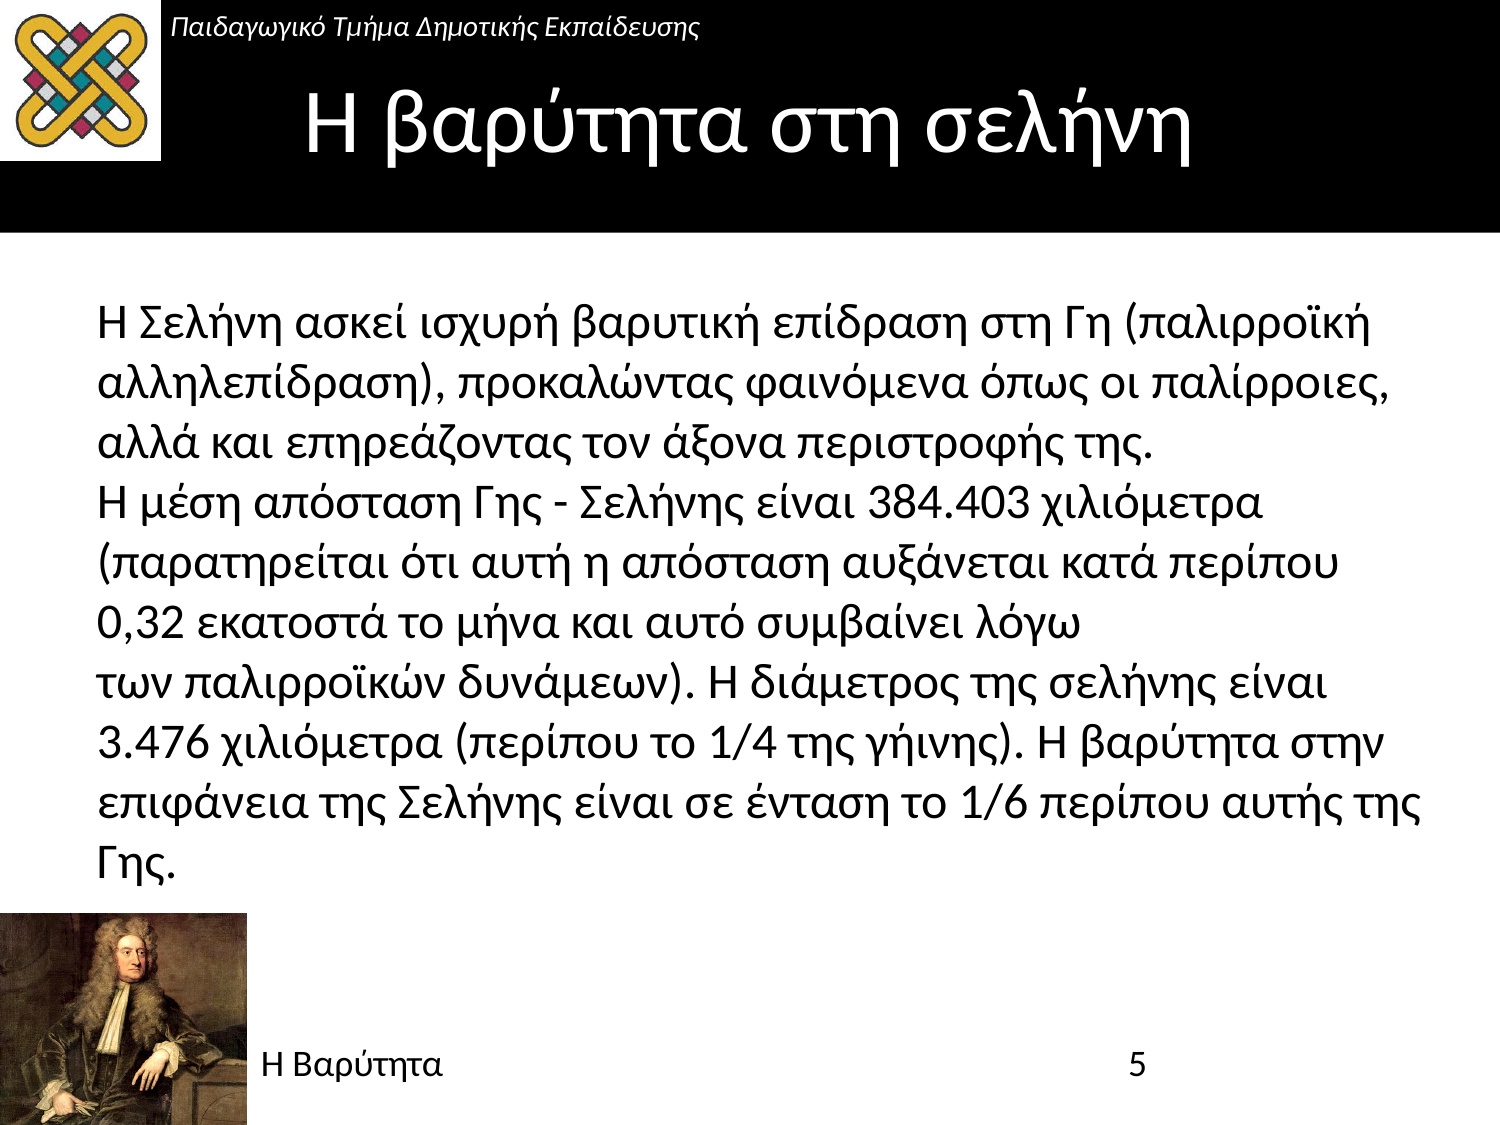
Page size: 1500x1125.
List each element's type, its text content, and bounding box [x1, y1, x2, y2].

title Η βαρύτητα στη σελήνη [0, 0, 1500, 233]
text_box Η Σελήνη ασκεί ισχυρή βαρυτική επίδραση στη Γη (παλιρροϊκή αλληλεπίδραση), προκαλώντας φαινόμενα όπως οι παλίρροιες, αλλά και επηρεάζοντας τον άξονα περιστροφής της. Η μέση απόσταση Γης - Σελήνης είναι 384.403 χιλιόμετρα (παρατηρείται ότι αυτή η απόσταση αυξάνεται κατά περίπου 0,32 εκατοστά το μήνα και αυτό συμβαίνει λόγω των παλιρροϊκών δυνάμεων). Η διάμετρος της σελήνης είναι 3.476 χιλιόμετρα (περίπου το 1/4 της γήινης). Η βαρύτητα στην επιφάνεια της Σελήνης είναι σε ένταση το 1/6 περίπου αυτής της Γης. [82, 281, 1442, 896]
picture [0, 913, 247, 1125]
picture [0, 0, 161, 161]
text_box Παιδαγωγικό Τμήμα Δημοτικής Εκπαίδευσης [162, 0, 715, 50]
